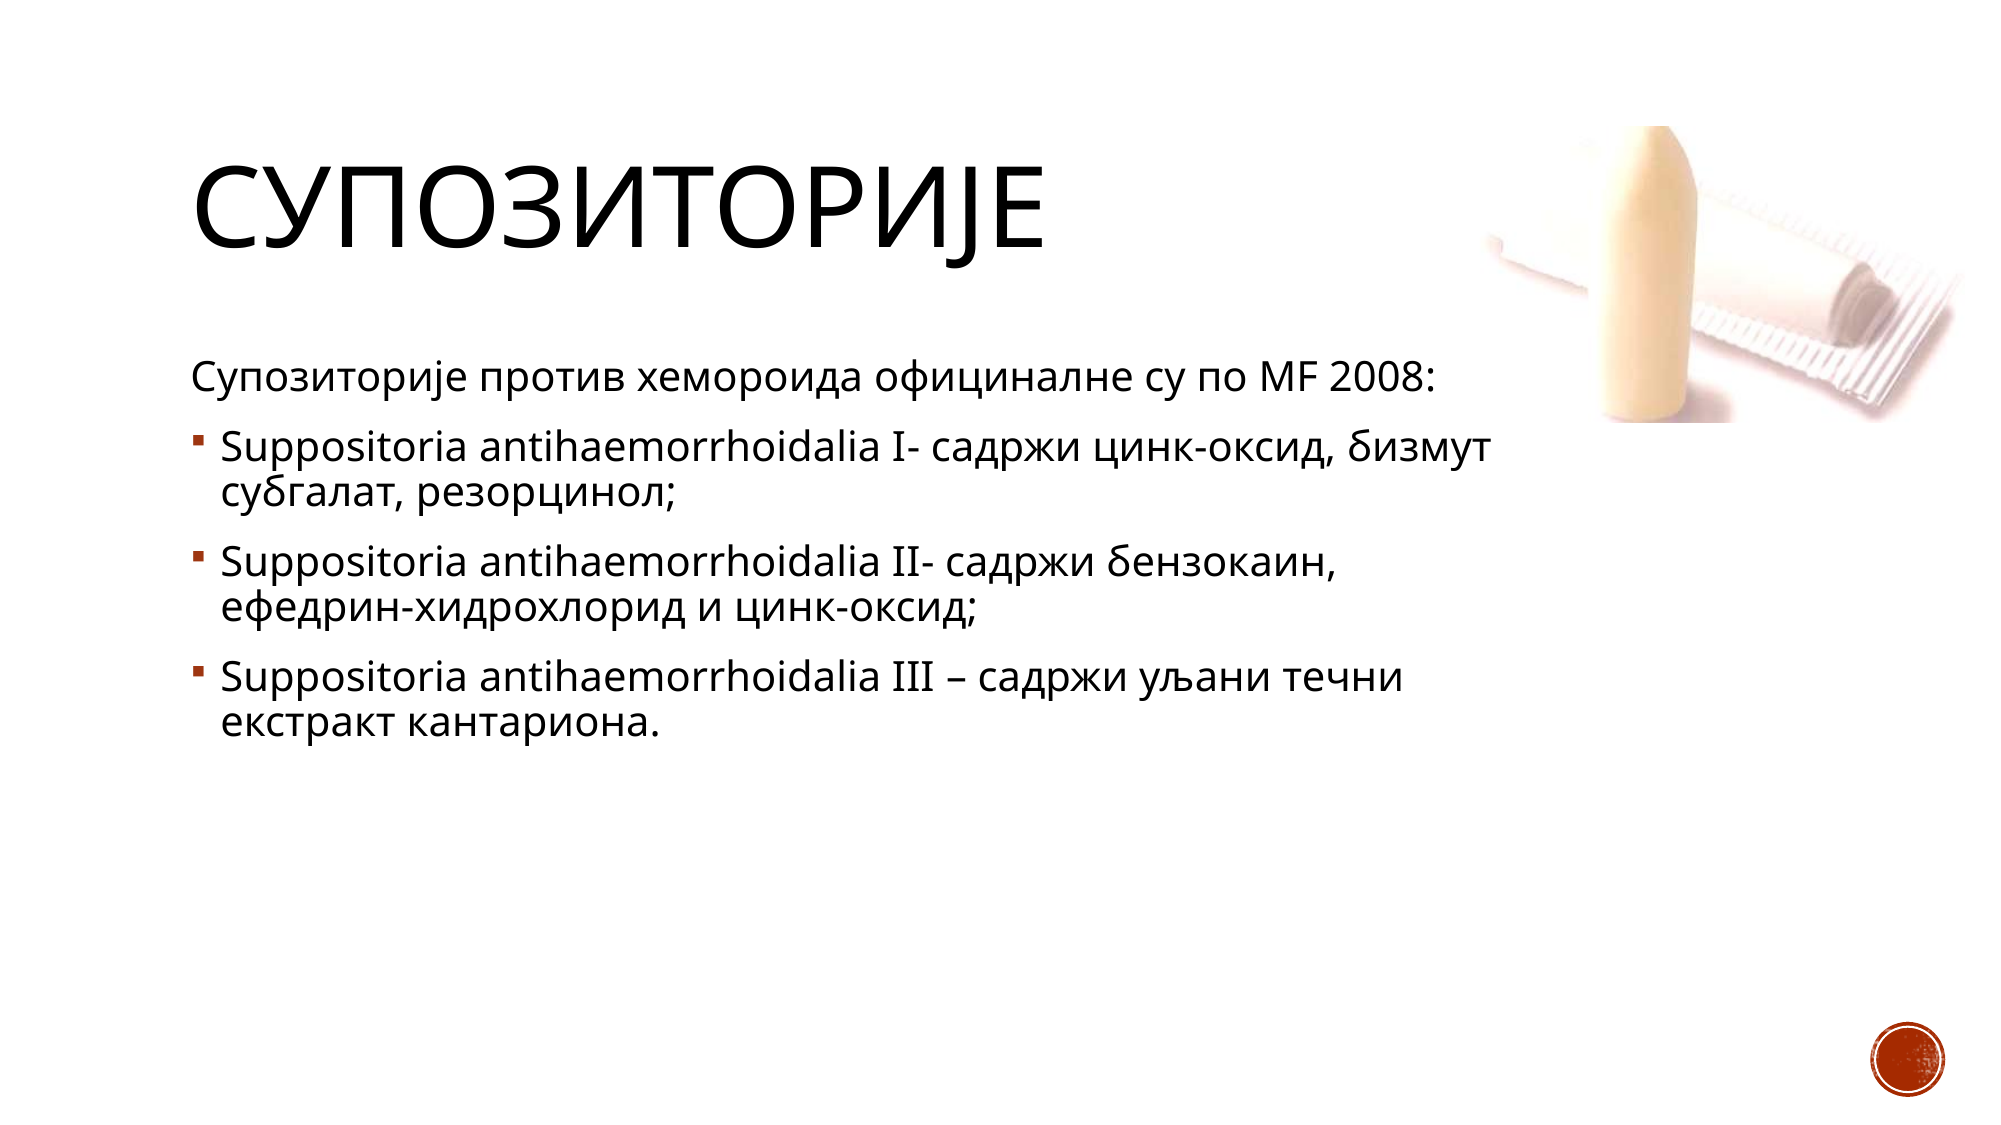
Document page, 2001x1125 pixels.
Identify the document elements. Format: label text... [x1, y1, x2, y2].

title СУПОЗИТОРИЈЕ [175, 79, 1826, 344]
list Супозиторије против хемороида официналне су по MF 2008: Suppositoria antihaemorrhoidalia I- садржи цинк-оксид, бизмут субгалат, резорцинол; Suppositoria antihaemorrhoidalia II- садржи бензокаин, ефедрин-хидрохлорид и цинк-оксид; Suppositoria antihaemorrhoidalia III – садржи уљани течни екстракт кантариона. [175, 348, 1531, 1056]
picture [1463, 126, 1967, 423]
